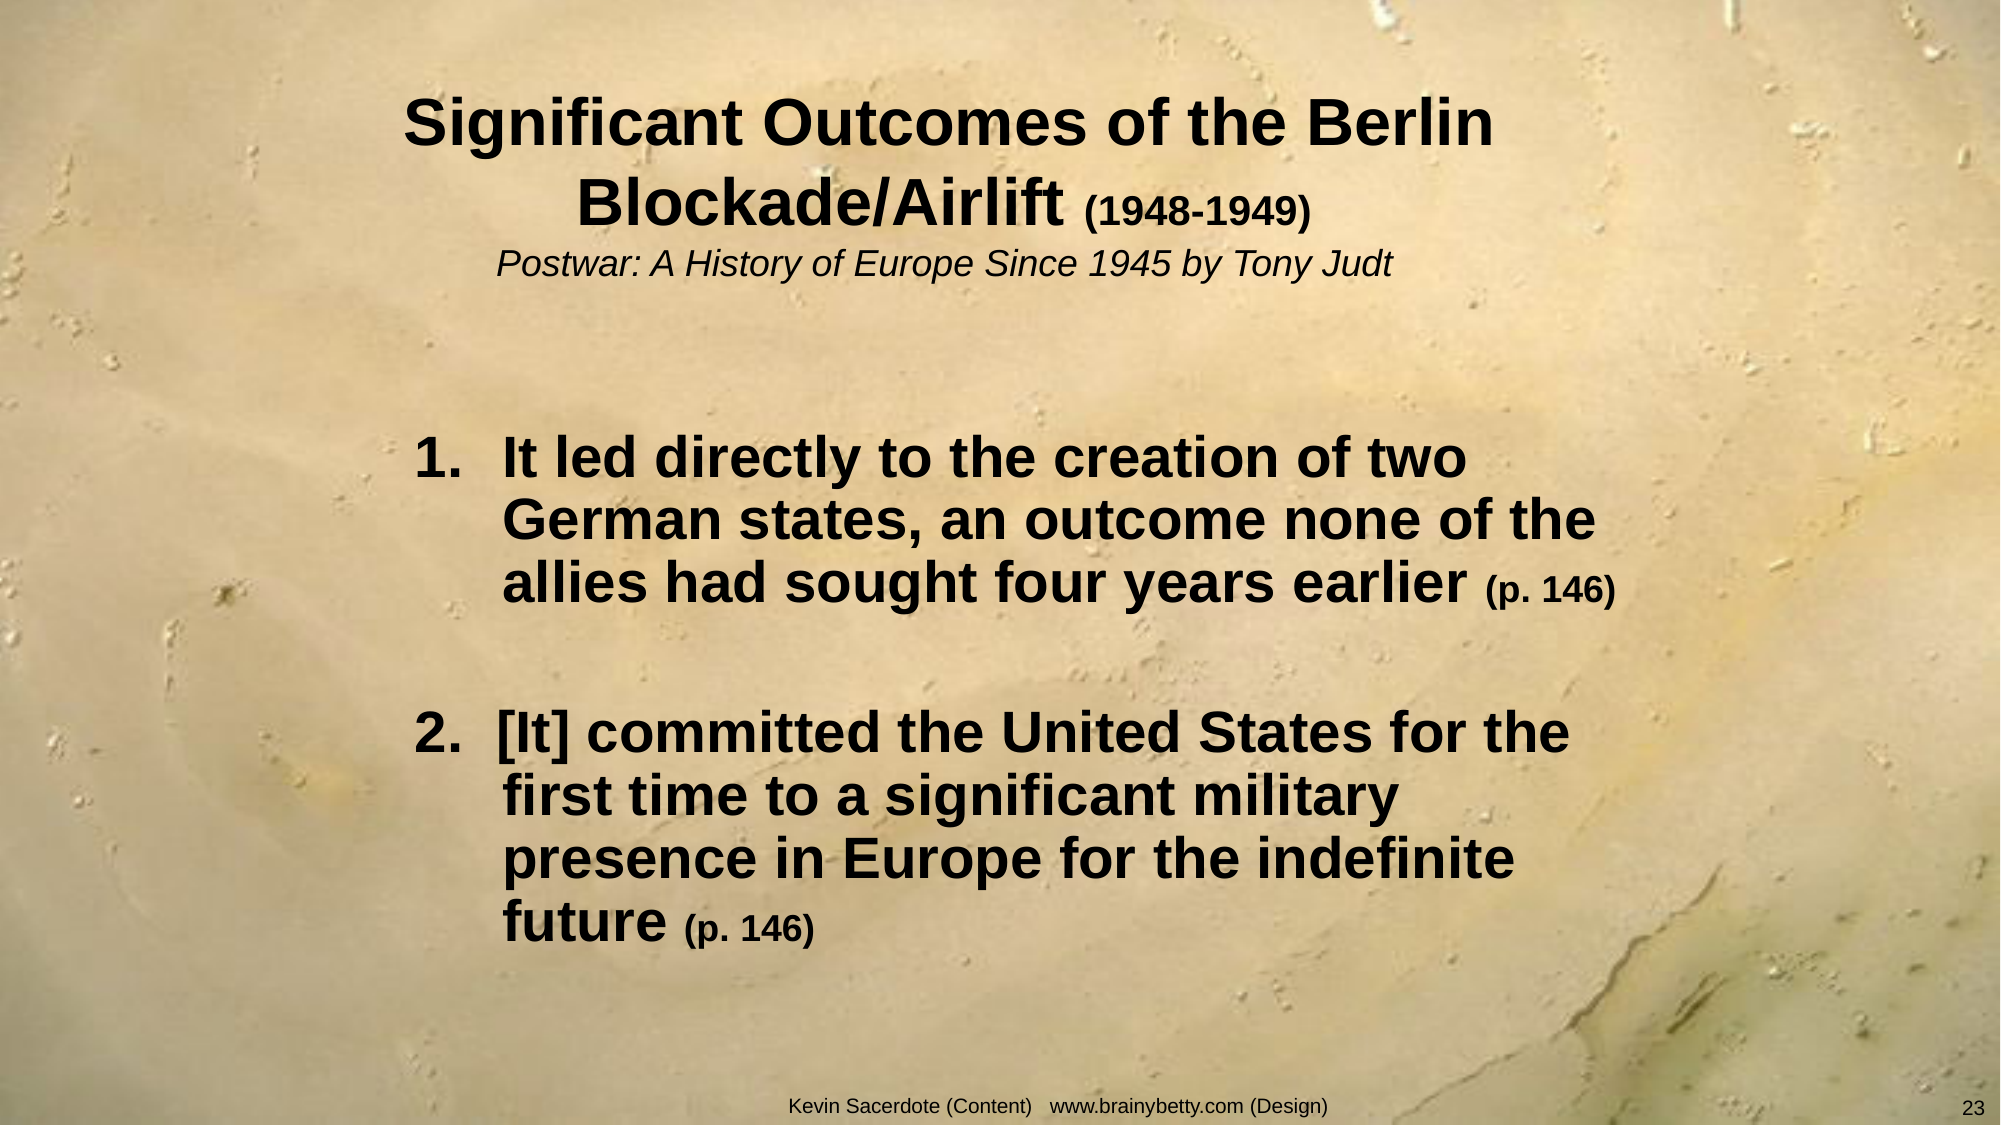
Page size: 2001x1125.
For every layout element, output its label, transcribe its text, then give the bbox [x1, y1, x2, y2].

footer Kevin Sacerdote (Content) www.brainybetty.com (Design) [516, 1084, 1601, 1125]
title Significant Outcomes of the Berlin Blockade/Airlift (1948-1949) Postwar: A History of Europe Since 1945 by Tony Judt [300, 24, 1600, 338]
picture [0, 0, 2001, 1125]
list It led directly to the creation of two German states, an outcome none of the allies had sought four years earlier (p. 146) 2. [It] committed the United States for the first time to a significant military presence in Europe for the indefinite future (p. 146) [324, 362, 1675, 1005]
slide_number 23 [1733, 1087, 2000, 1125]
